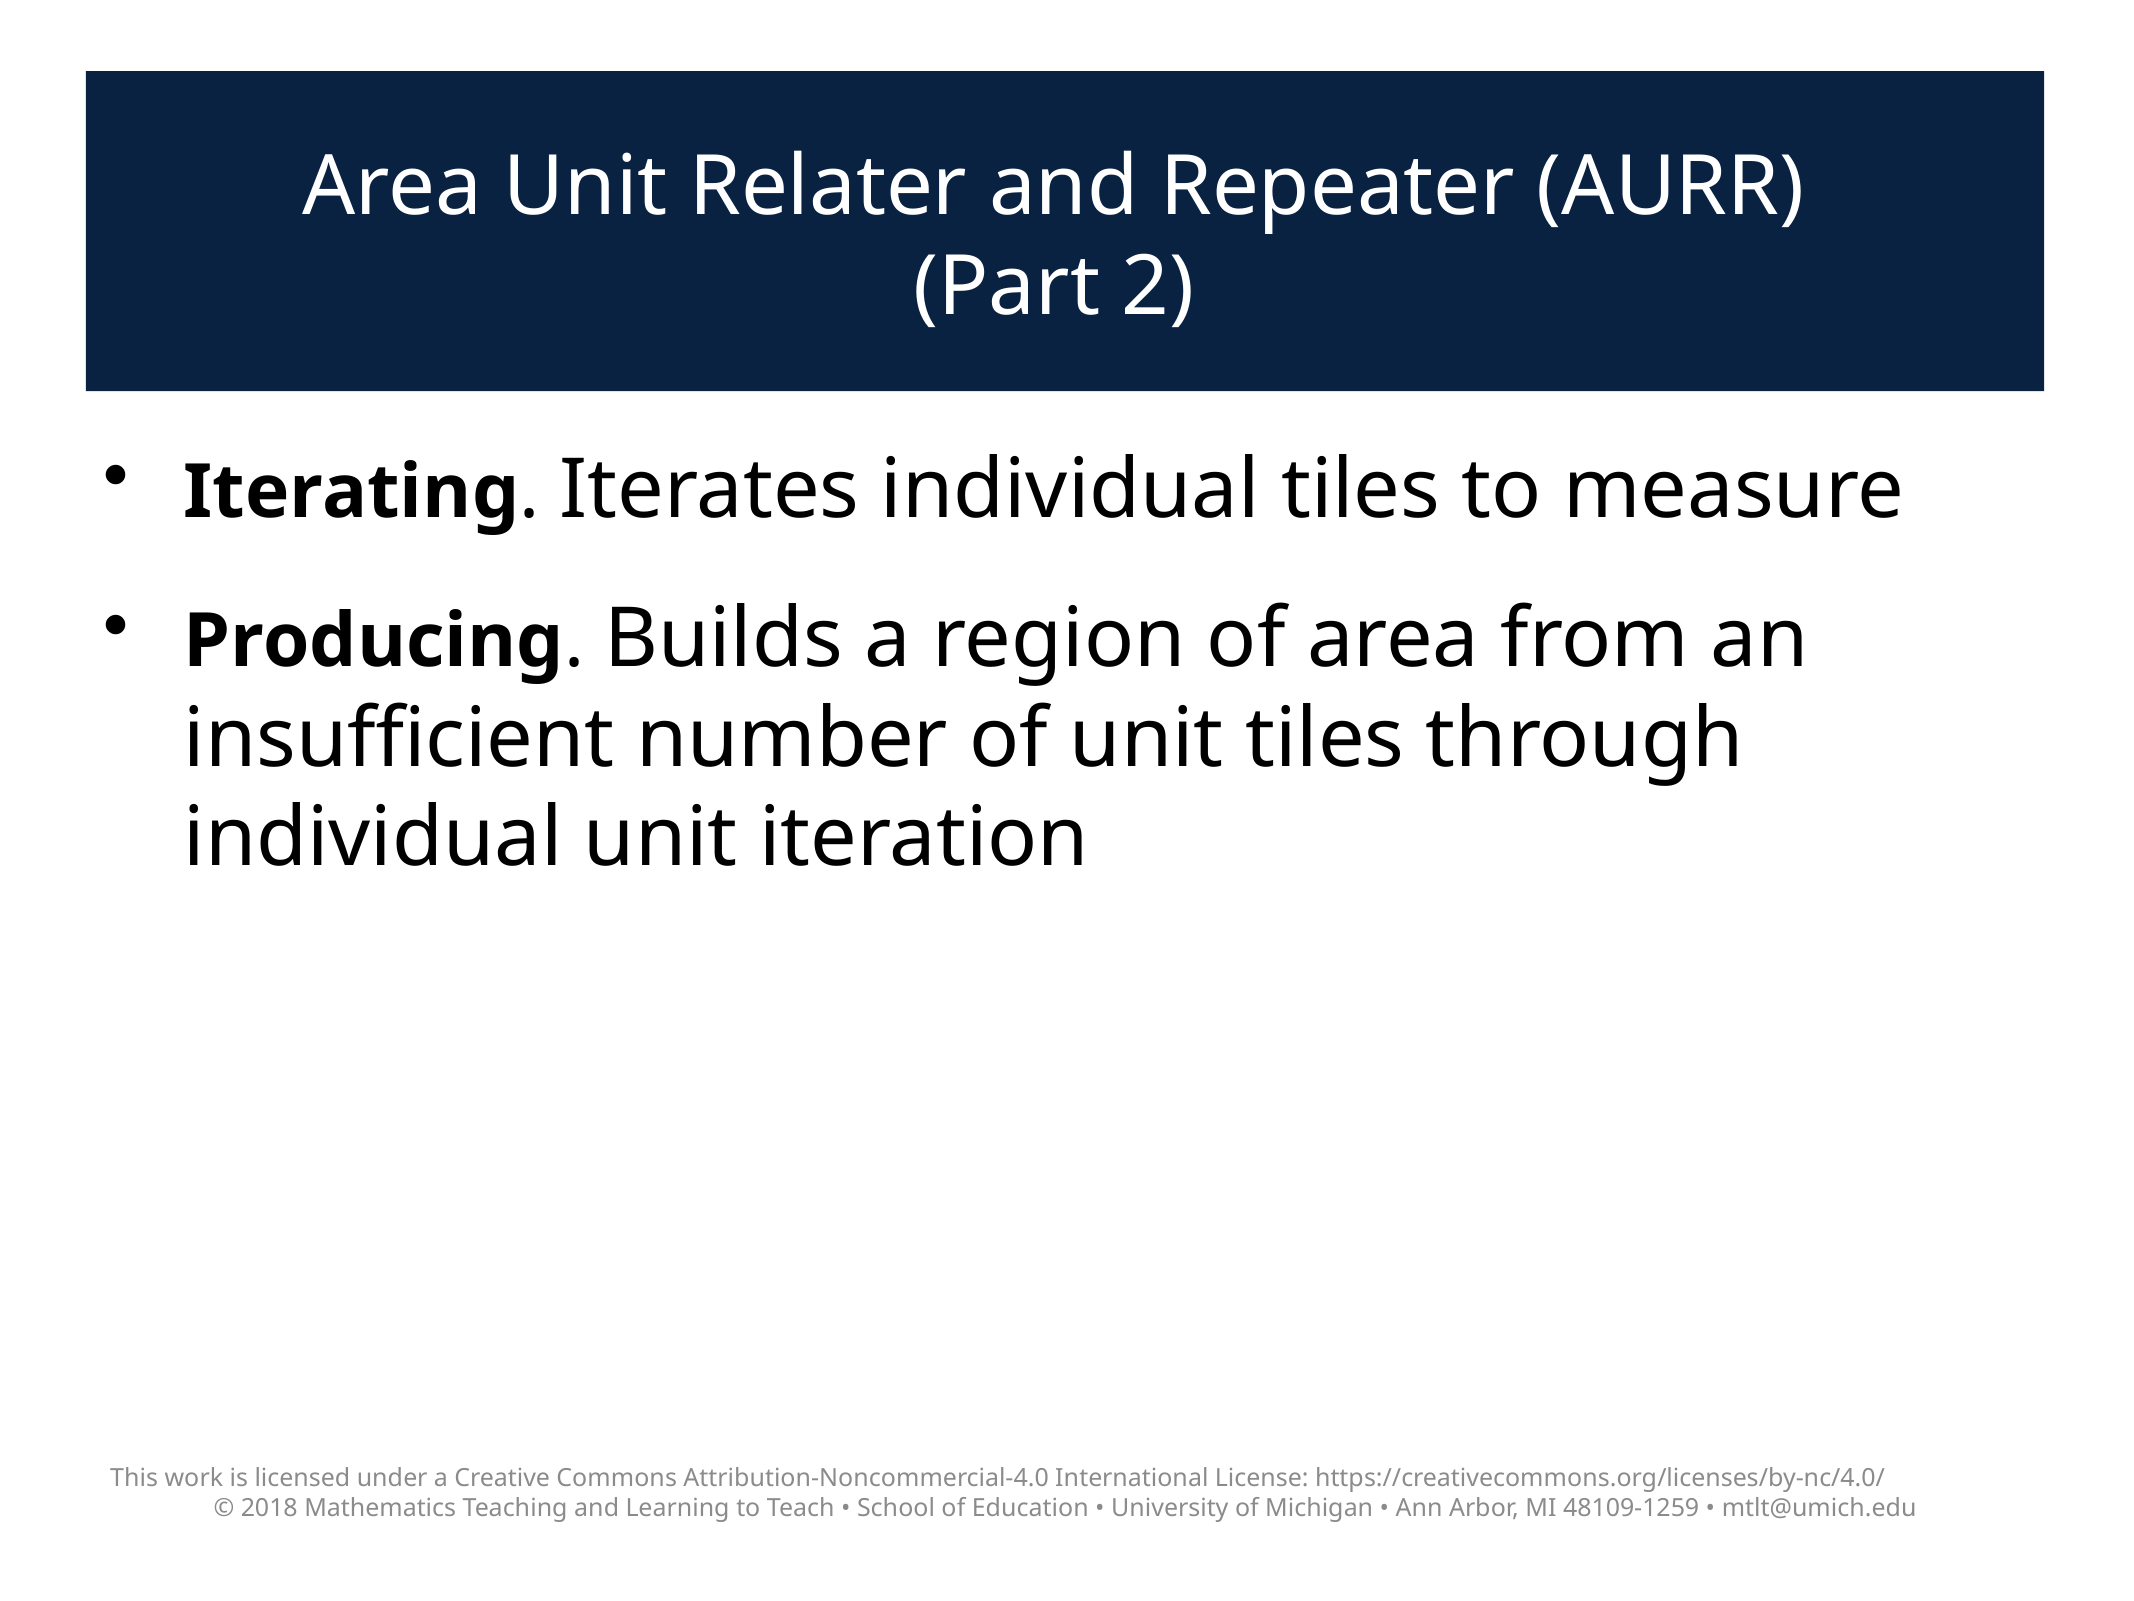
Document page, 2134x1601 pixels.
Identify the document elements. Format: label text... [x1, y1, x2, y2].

text_box This work is licensed under a Creative Commons Attribution-Noncommercial-4.0 International License: https://creativecommons.org/licenses/by-nc/4.0/ © 2018 Mathematics Teaching and Learning to Teach • School of Education • University of Michigan • Ann Arbor, MI 48109-1259 • mtlt@umich.edu [88, 1436, 2045, 1547]
title Area Unit Relater and Repeater (AURR) (Part 2) [85, 71, 2045, 392]
list Iterating. Iterates individual tiles to measure Producing. Builds a region of area from an insufficient number of unit tiles through individual unit iteration [88, 426, 2045, 1430]
